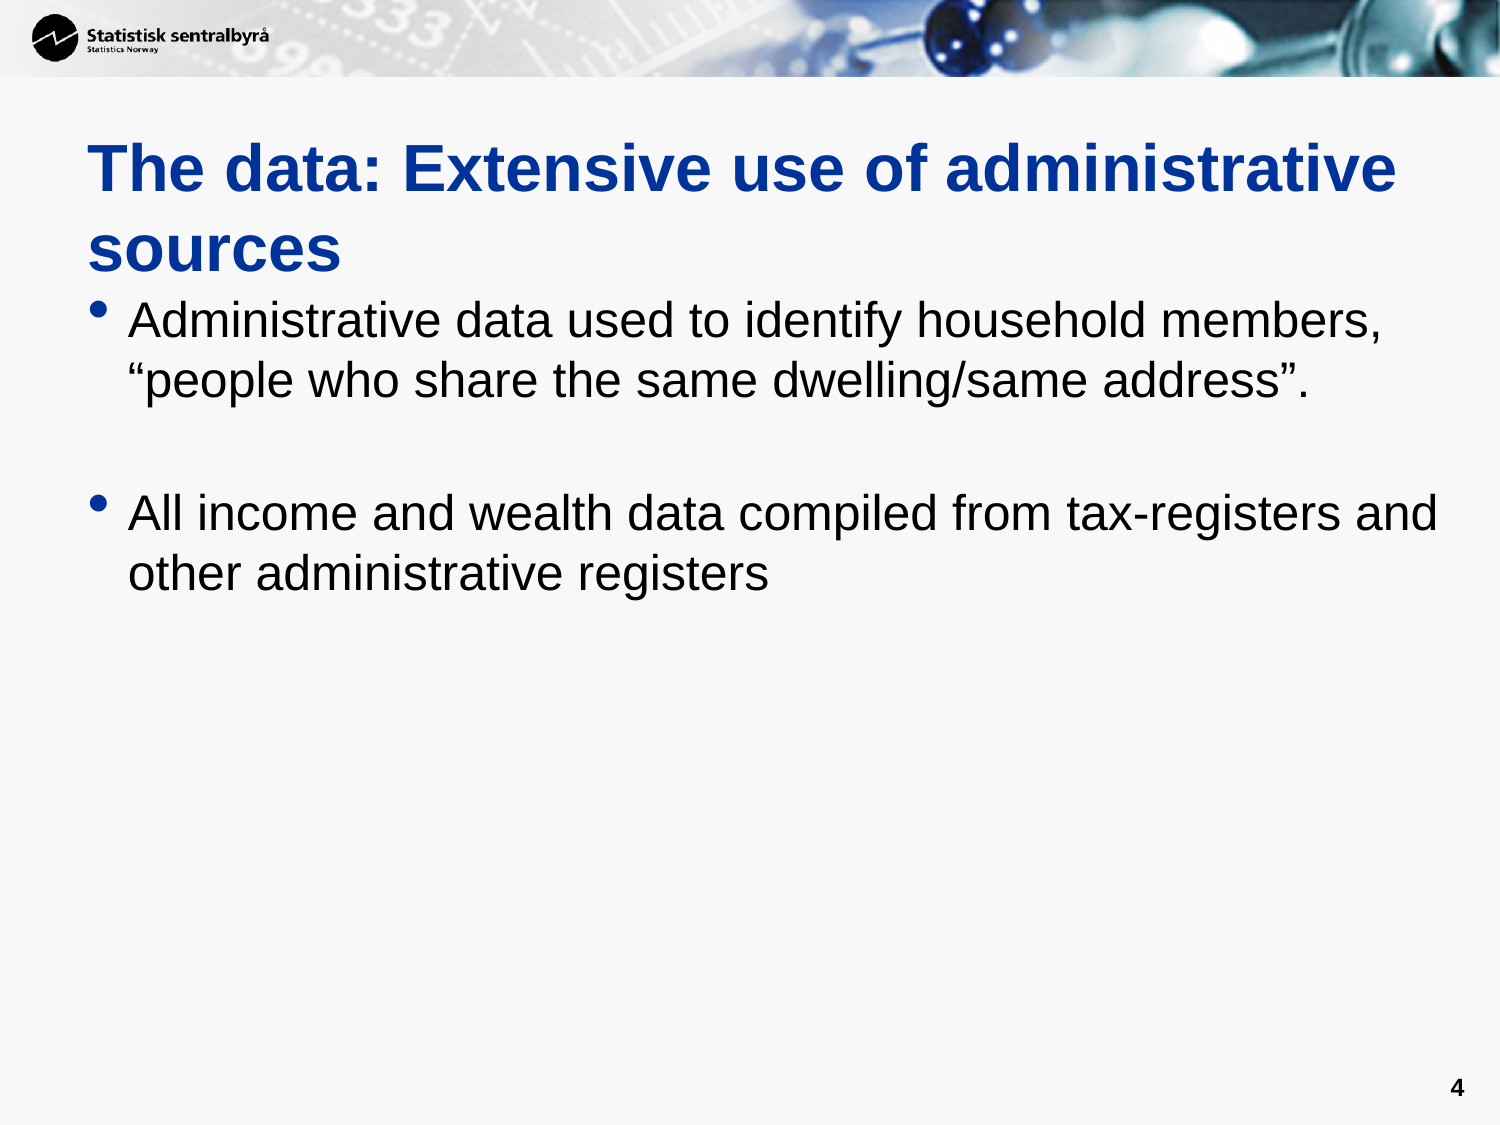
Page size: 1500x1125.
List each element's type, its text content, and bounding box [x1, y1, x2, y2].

slide_number 4 [1387, 1067, 1465, 1107]
picture [0, 0, 1500, 77]
title The data: Extensive use of administrative sources [87, 125, 1463, 268]
list Administrative data used to identify household members, “people who share the same dwelling/same address”. All income and wealth data compiled from tax-registers and other administrative registers [87, 287, 1463, 1050]
